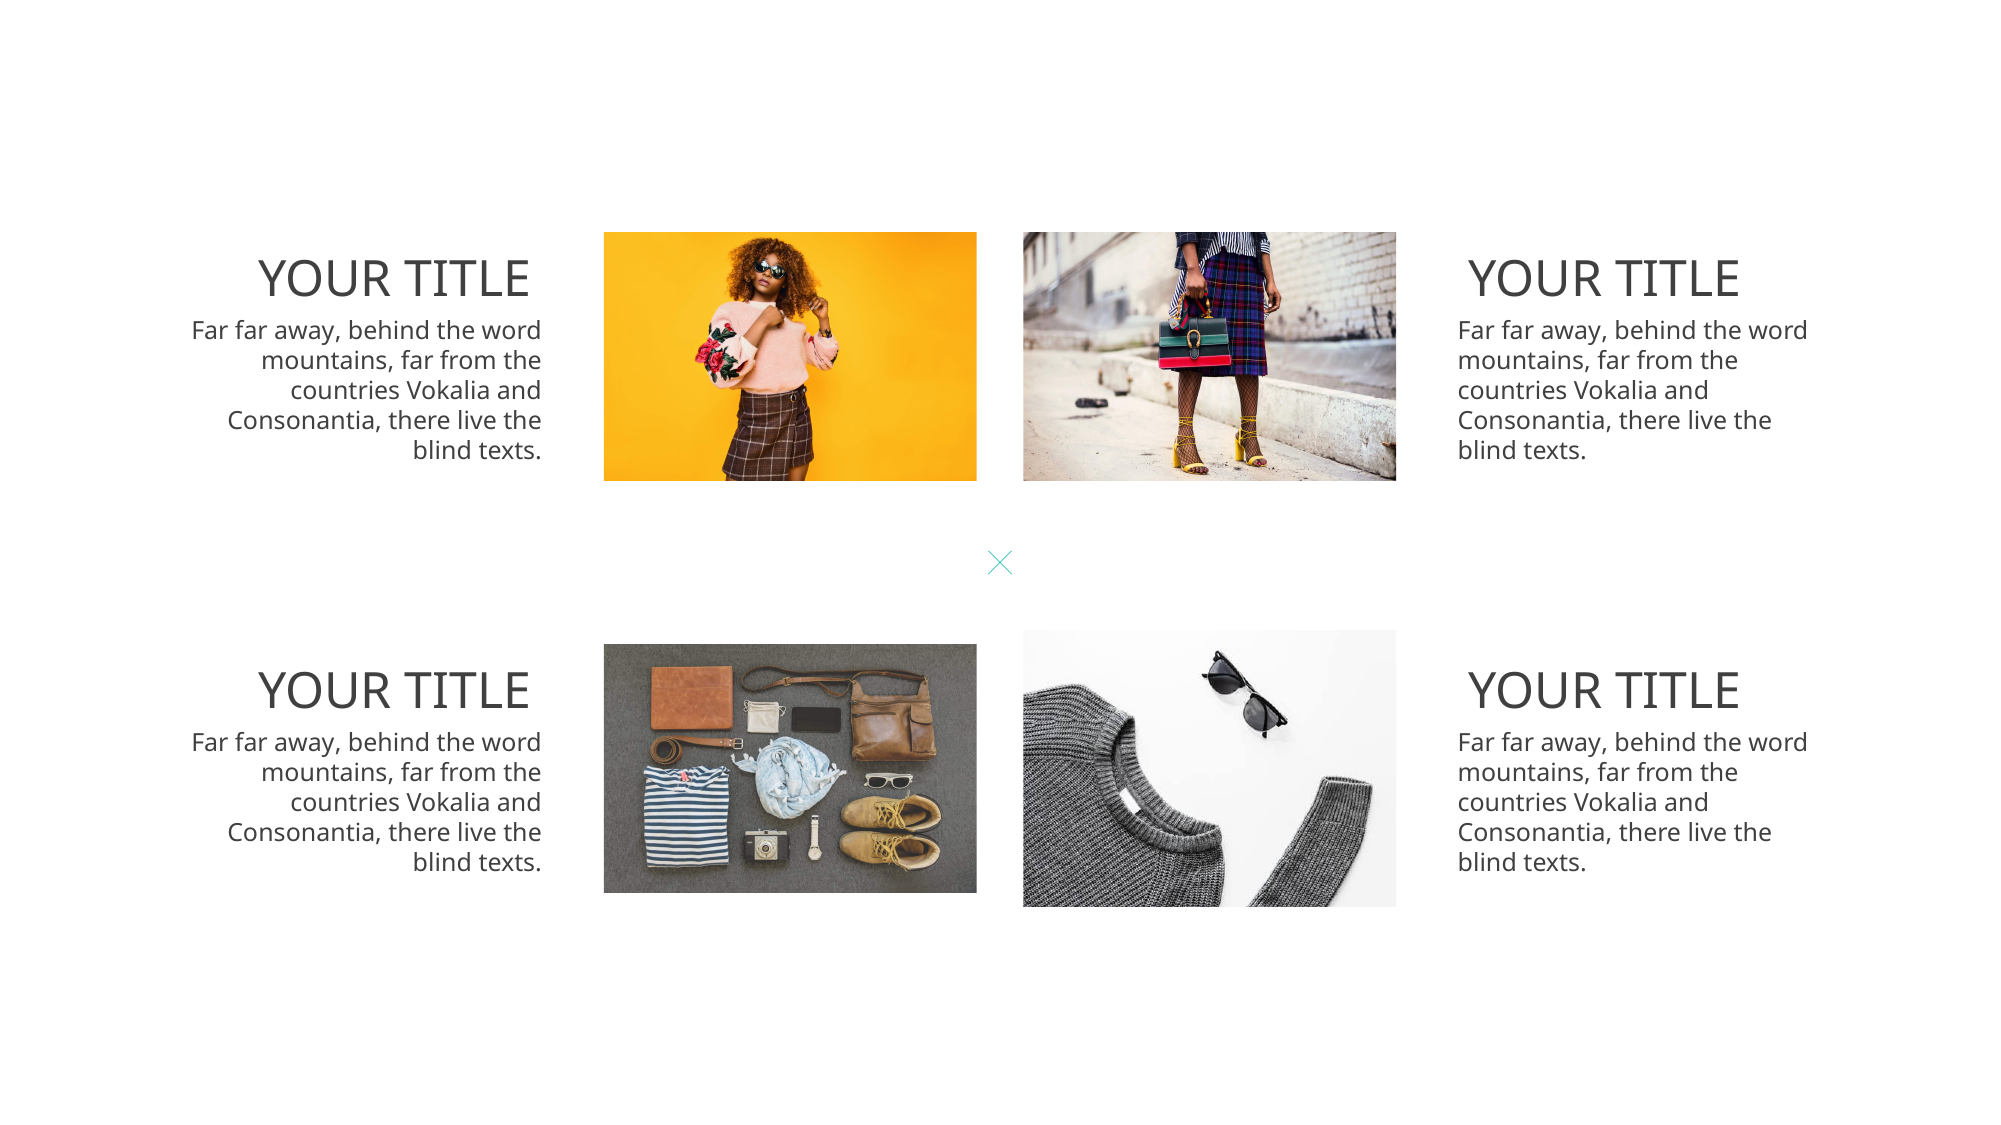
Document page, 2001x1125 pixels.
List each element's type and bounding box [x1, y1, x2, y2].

text_box [732, 295, 1268, 830]
text_box [986, 549, 1014, 576]
text_box [1442, 651, 1828, 886]
picture [1023, 630, 1397, 907]
text_box [172, 239, 557, 474]
picture [1023, 232, 1397, 481]
picture [603, 644, 977, 893]
text_box [1442, 239, 1828, 474]
text_box [172, 651, 557, 886]
picture [603, 232, 977, 481]
